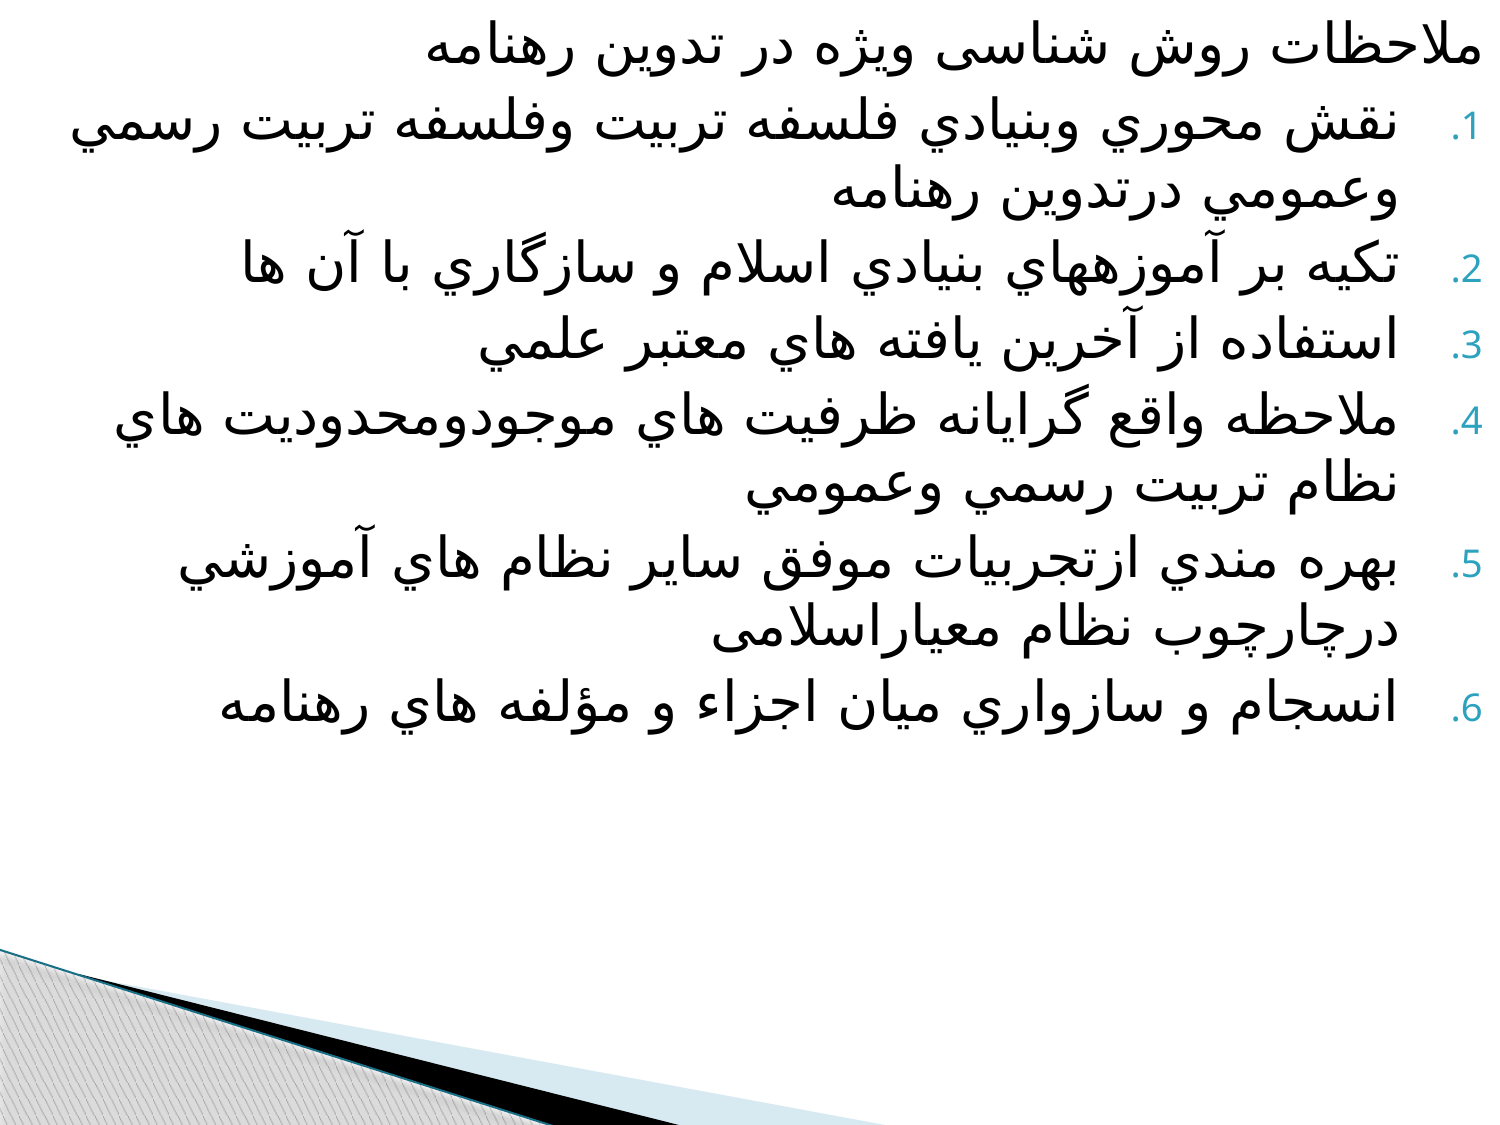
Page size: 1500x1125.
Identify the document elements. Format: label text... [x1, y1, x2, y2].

list ملاحظات روش شناسی ويژه در تدوين رهنامه نقش محوري وبنيادي فلسفه تربيت وفلسفه تربيت رسمي وعمومي درتدوين رهنامه تكيه بر آموزههاي بنيادي اسلام و سازگاري با آن ها استفاده از آخرين يافته هاي معتبر علمي ملاحظه واقع گرايانه ظرفيت هاي موجودومحدوديت هاي نظام تربيت رسمي وعمومي بهره مندي ازتجربيات موفق ساير نظام هاي آموزشي درچارچوب نظام معياراسلامی انسجام و سازواري ميان اجزاء و مؤلفه هاي رهنامه [0, 0, 1500, 1125]
